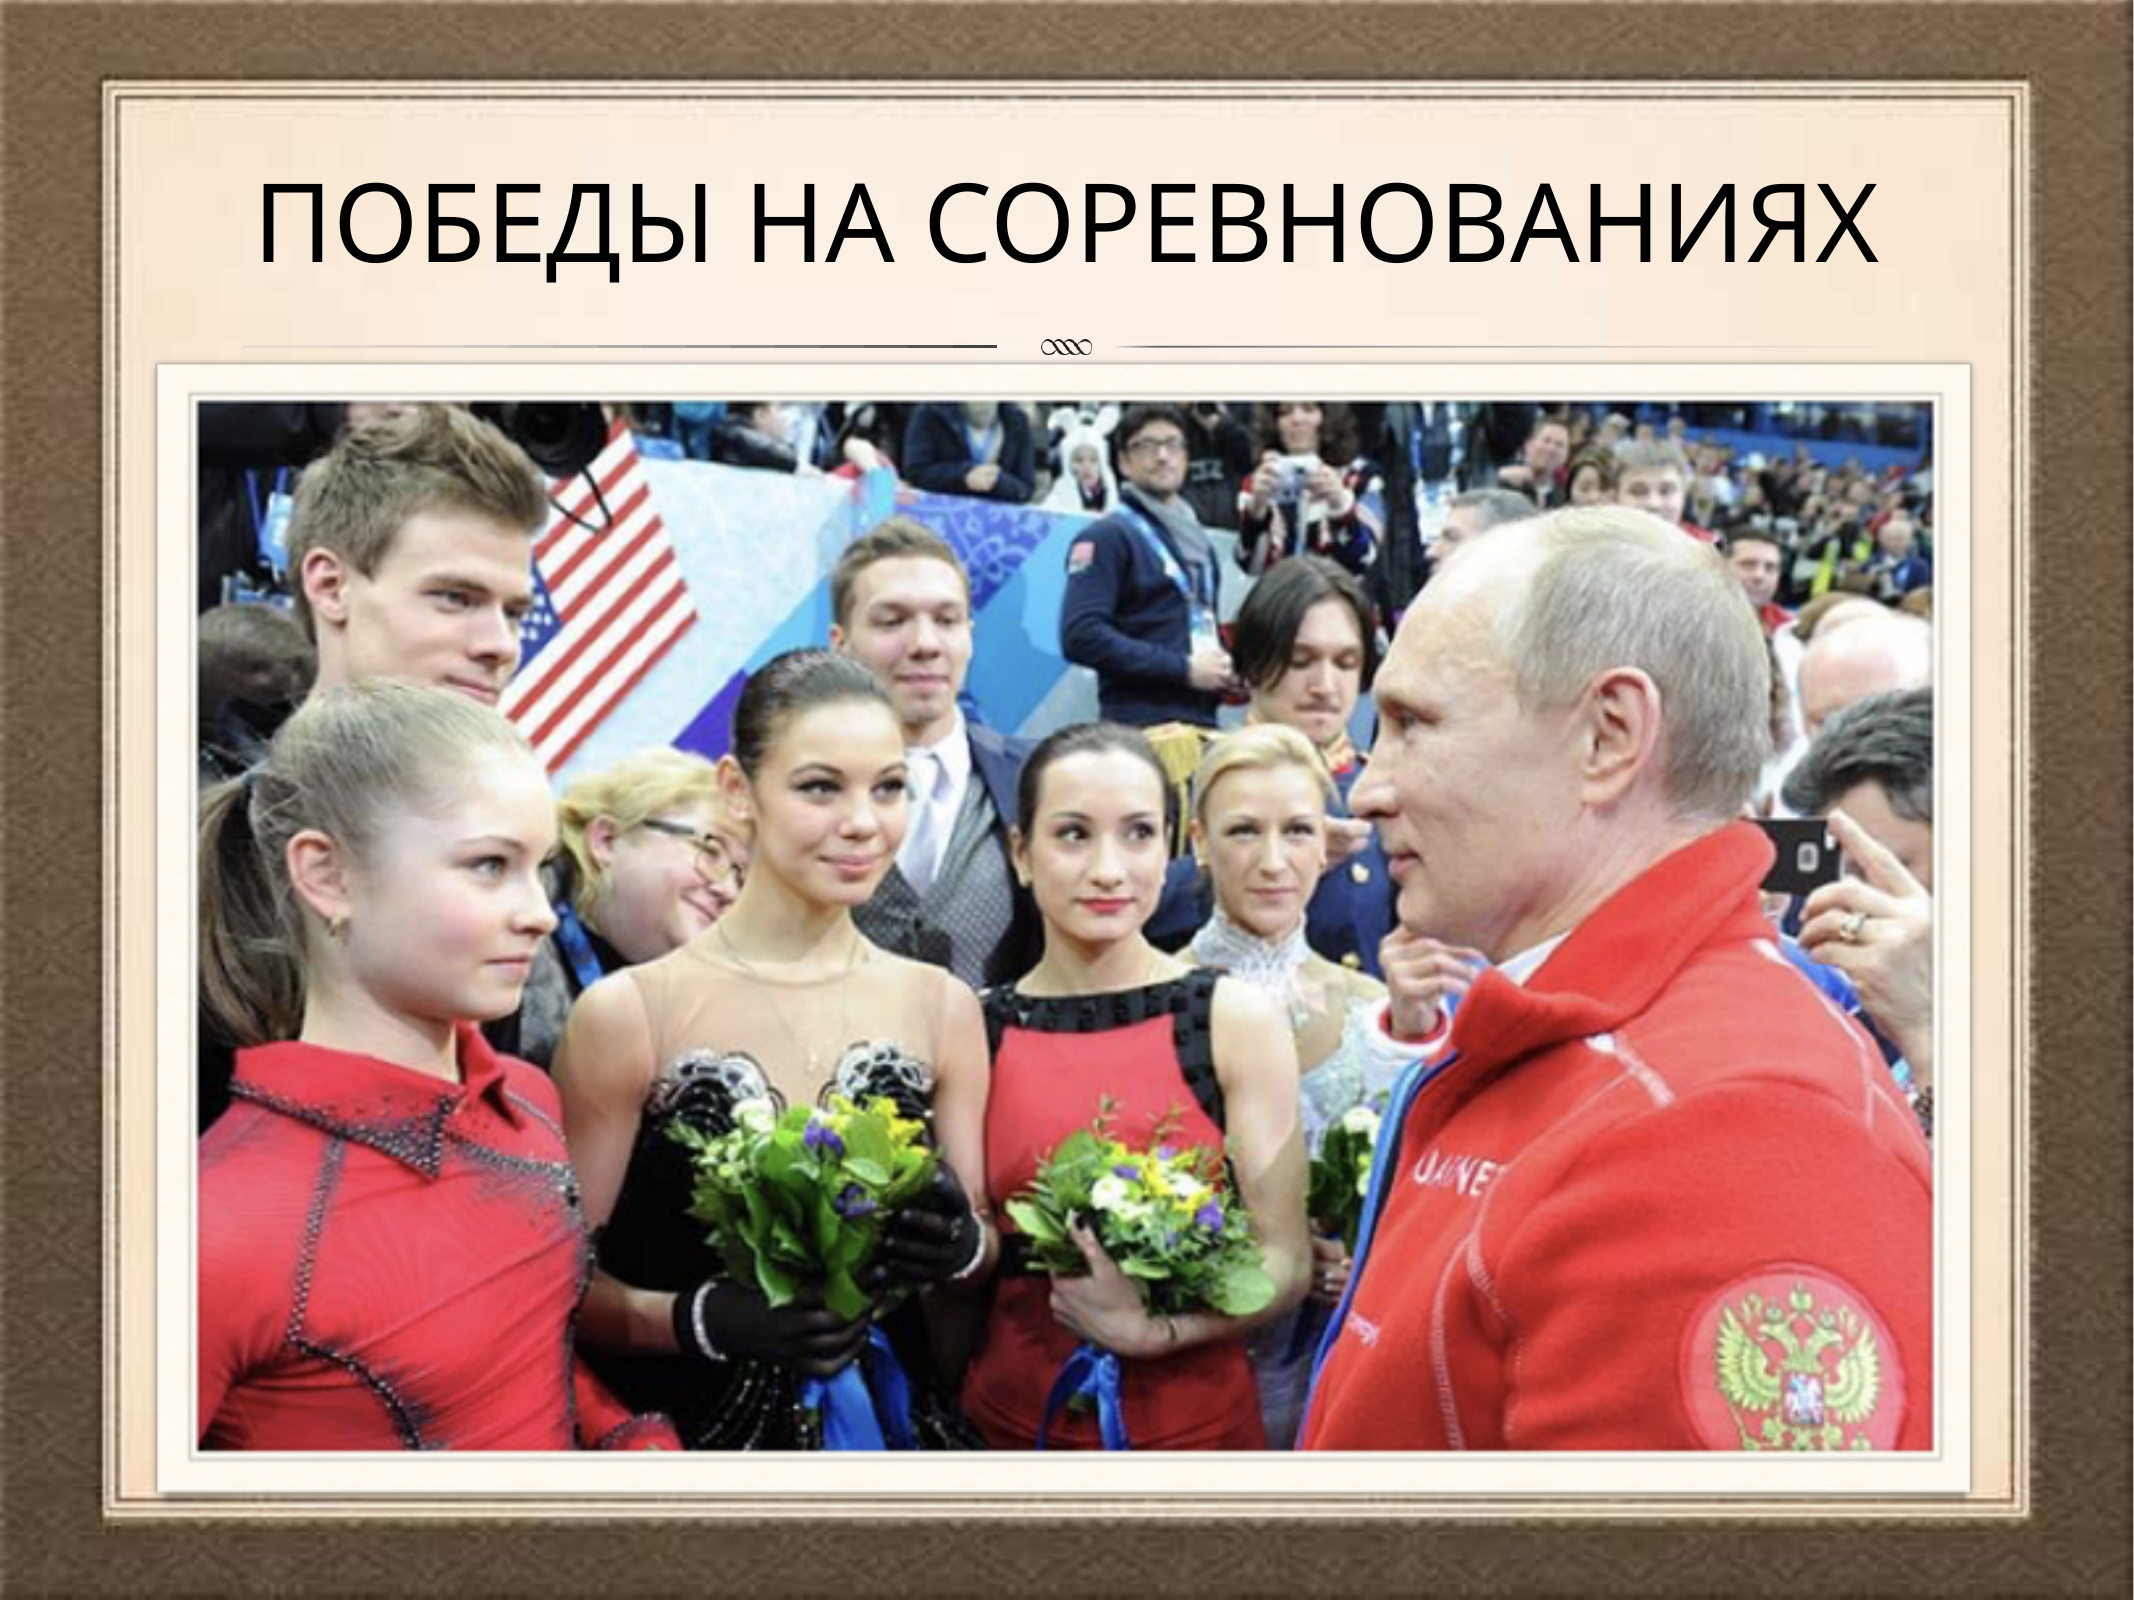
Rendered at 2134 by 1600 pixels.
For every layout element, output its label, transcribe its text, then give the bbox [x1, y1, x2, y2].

title Победы на соревнованиях [182, 136, 1951, 326]
picture [0, 0, 2134, 1600]
